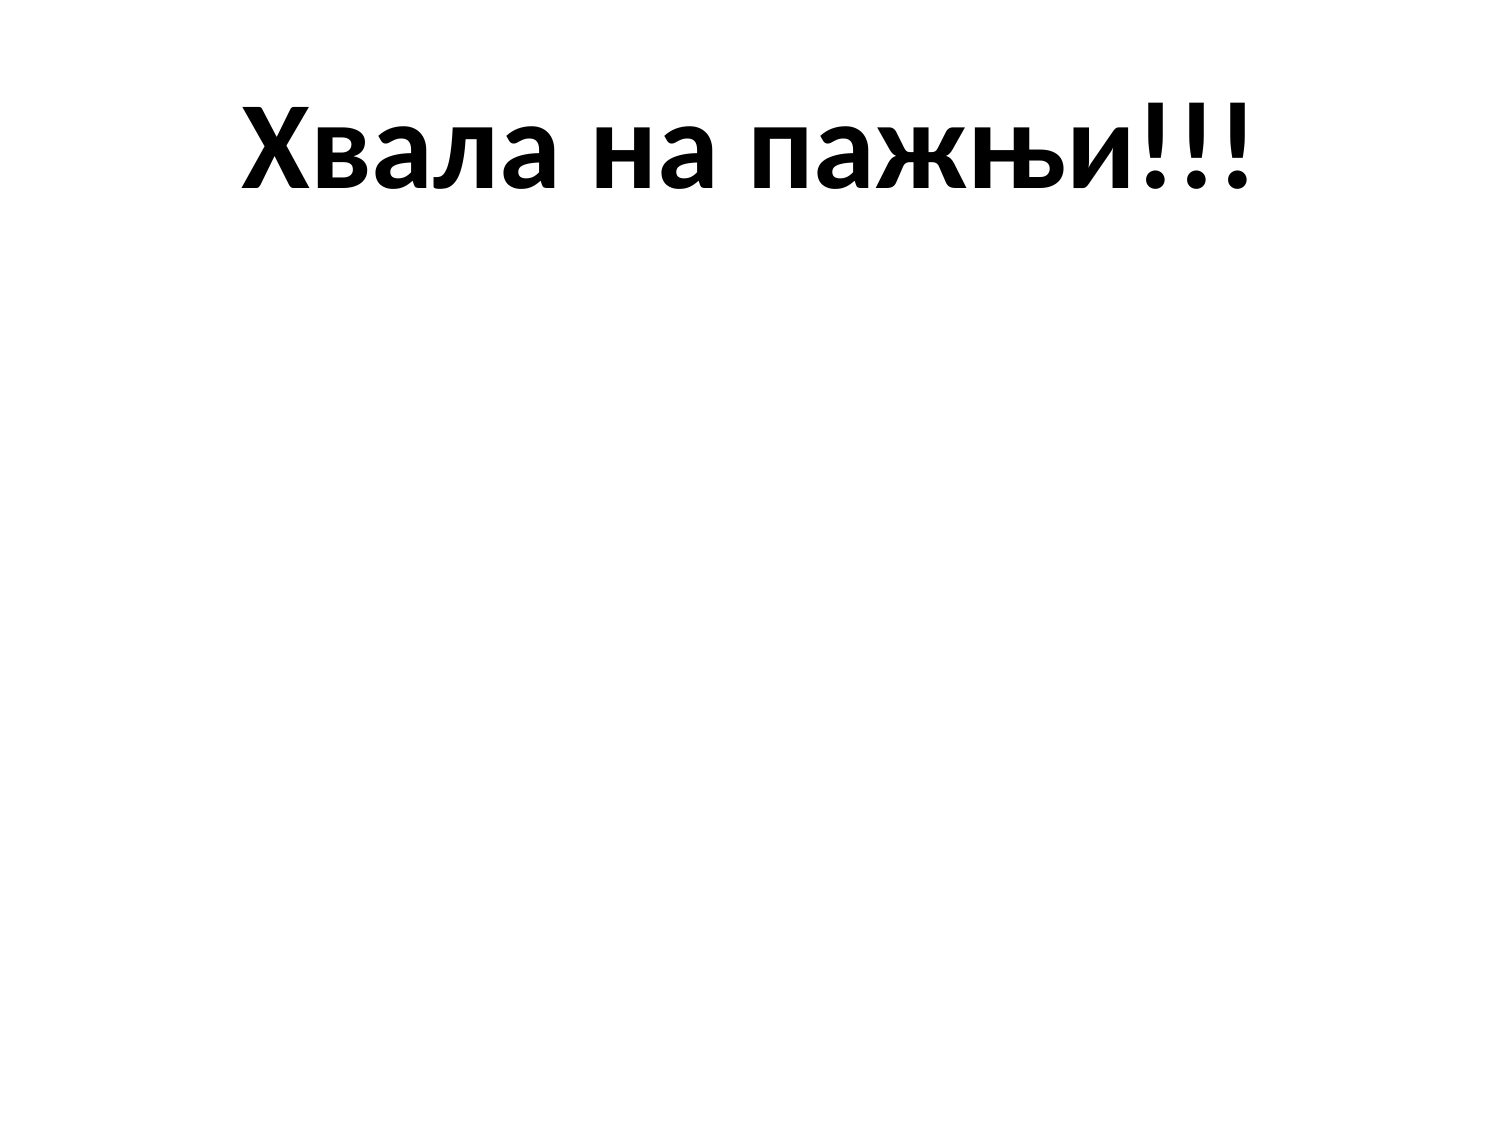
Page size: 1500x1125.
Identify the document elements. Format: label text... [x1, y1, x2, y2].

title Хвала на пажњи!!! [75, 45, 1425, 233]
